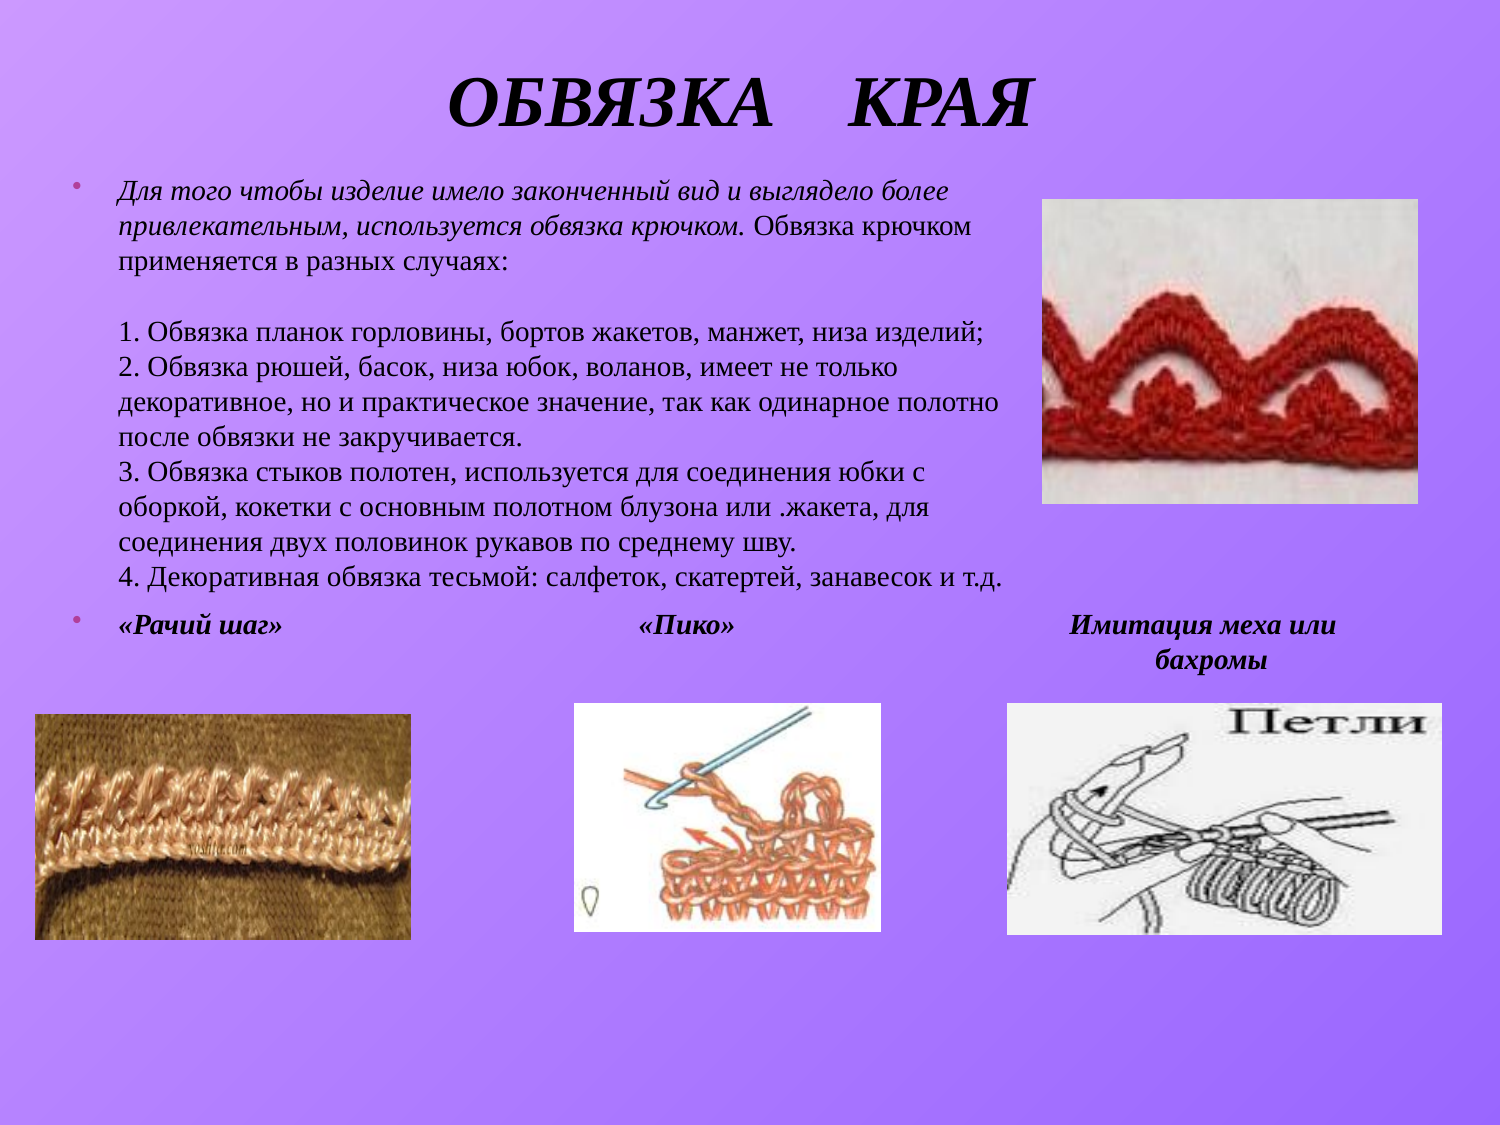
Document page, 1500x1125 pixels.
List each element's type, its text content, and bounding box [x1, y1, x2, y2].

list Для того чтобы изделие имело законченный вид и выглядело более привлекательным, используется обвязка крючком. Обвязка крючком применяется в разных случаях: 1. Обвязка планок горловины, бортов жакетов, манжет, низа изделий; 2. Обвязка рюшей, басок, низа юбок, воланов, имеет не только декоративное, но и практическое значение, так как одинарное полотно после обвязки не закручивается. 3. Обвязка стыков полотен, используется для соединения юбки с оборкой, кокетки с основным полотном блузона или .жакета, для соединения двух половинок рукавов по среднему шву. 4. Декоративная обвязка тесьмой: салфеток, скатертей, занавесок и т.д. «Рачий шаг» «Пико» Имитация меха или бахромы [58, 164, 1442, 1059]
picture [34, 714, 411, 941]
picture [1007, 702, 1442, 935]
picture [1042, 198, 1419, 505]
picture [573, 702, 881, 932]
title Обвязка края [75, 52, 1407, 141]
